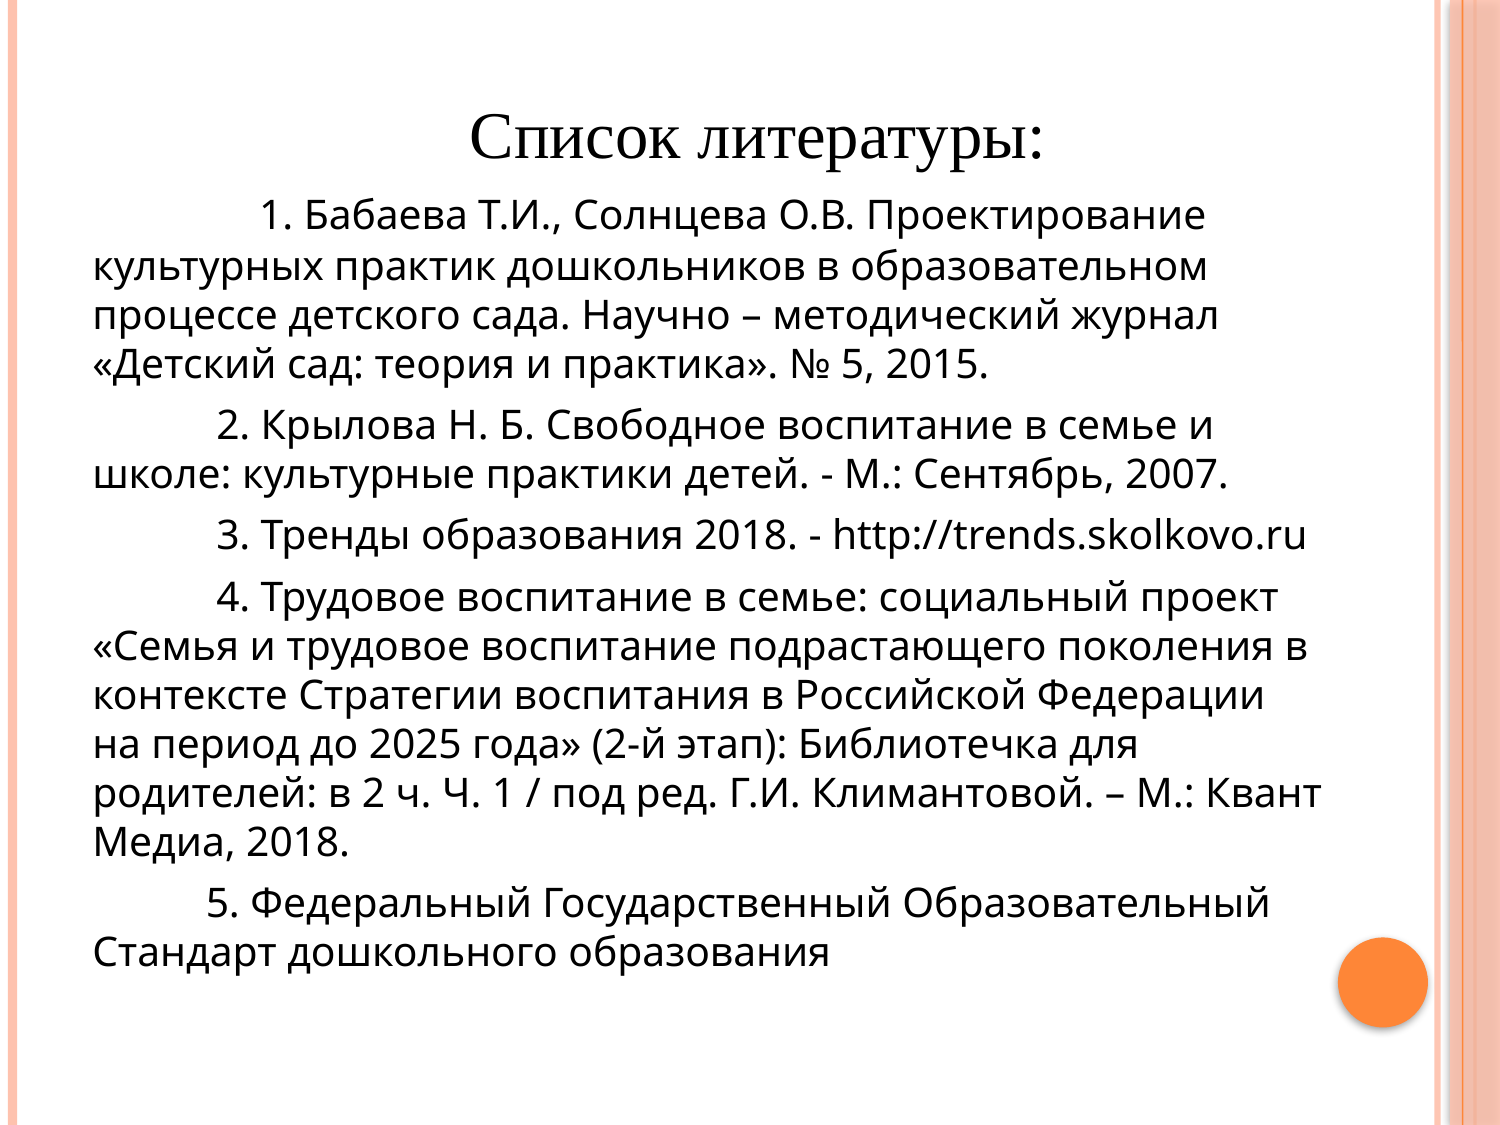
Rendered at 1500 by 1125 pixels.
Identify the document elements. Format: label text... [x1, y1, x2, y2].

text_box Список литературы: [29, 43, 1412, 232]
list 1. Бабаева Т.И., Солнцева О.В. Проектирование культурных практик дошкольников в образовательном процессе детского сада. Научно – методический журнал «Детский сад: теория и практика». № 5, 2015. 2. Крылова Н. Б. Свободное воспитание в семье и школе: культурные практики детей. - М.: Сентябрь, 2007. 3. Тренды образования 2018. - http://trends.skolkovo.ru 4. Трудовое воспитание в семье: социальный проект «Семья и трудовое воспитание подрастающего поколения в контексте Стратегии воспитания в Российской Федерации на период до 2025 года» (2-й этап): Библиотечка для родителей: в 2 ч. Ч. 1 / под ред. Г.И. Климантовой. – М.: Квант Медиа, 2018. 5. Федеральный Государственный Образовательный Стандарт дошкольного образования [33, 232, 1341, 1004]
